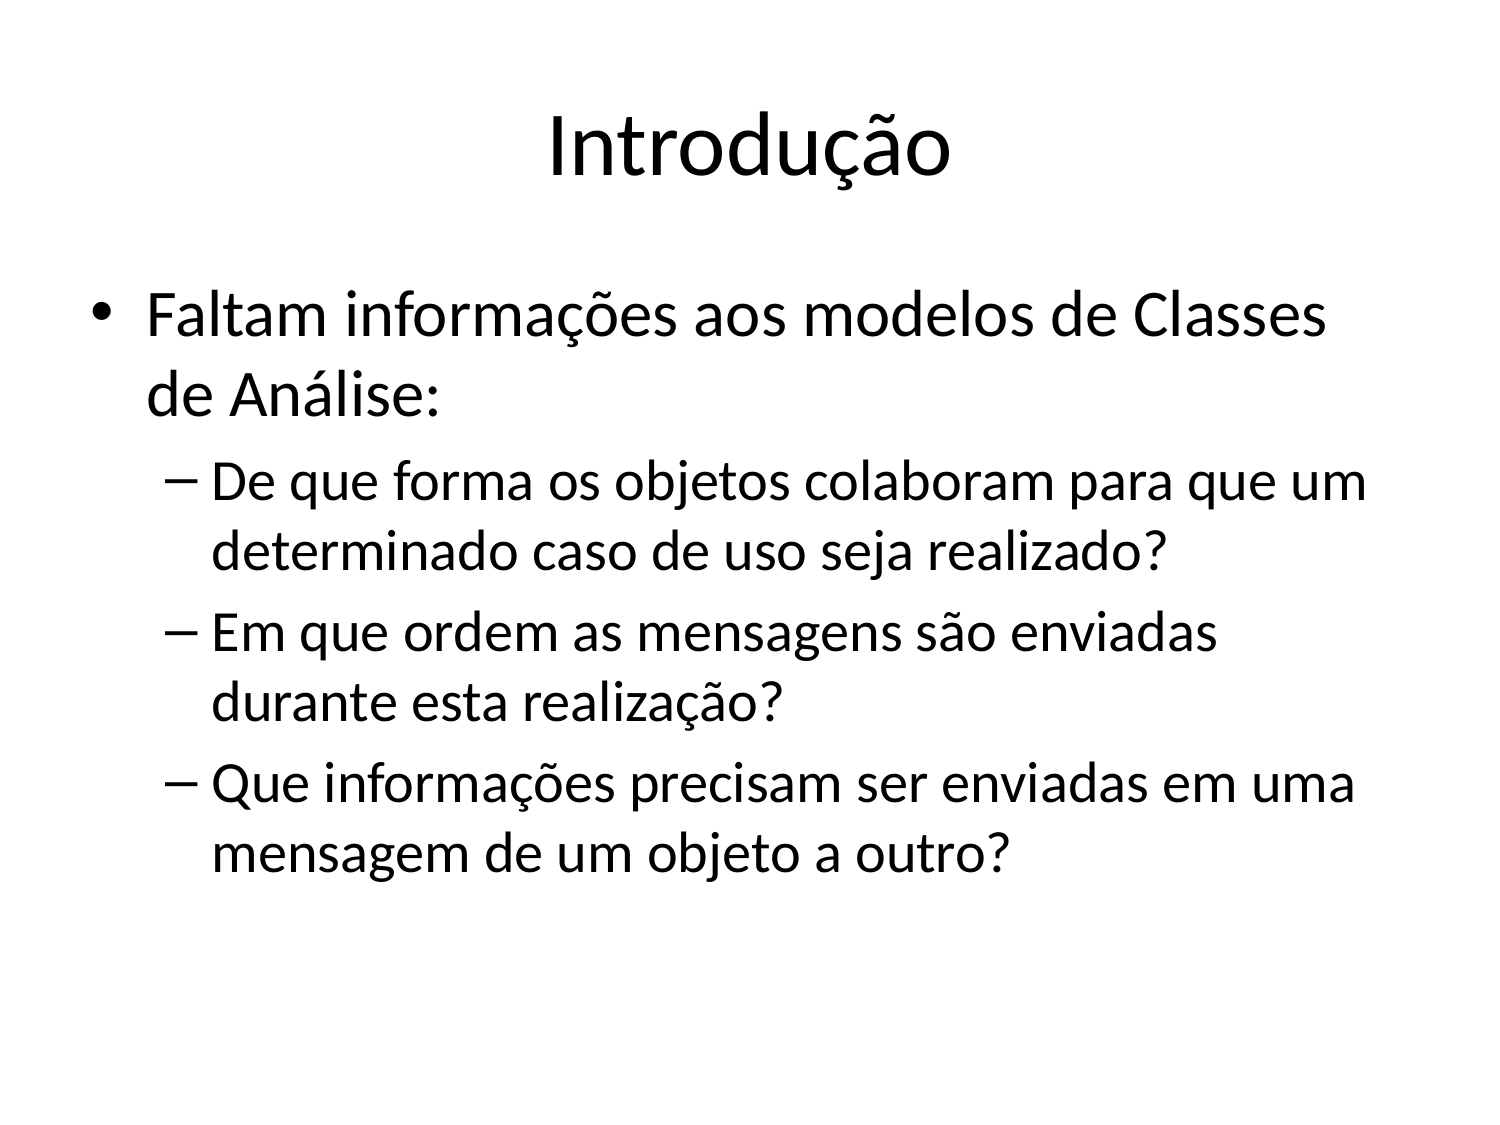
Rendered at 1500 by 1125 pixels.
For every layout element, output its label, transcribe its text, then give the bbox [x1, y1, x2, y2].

title Introdução [75, 45, 1425, 233]
list Faltam informações aos modelos de Classes de Análise: De que forma os objetos colaboram para que um determinado caso de uso seja realizado? Em que ordem as mensagens são enviadas durante esta realização? Que informações precisam ser enviadas em uma mensagem de um objeto a outro? [75, 262, 1425, 1005]
